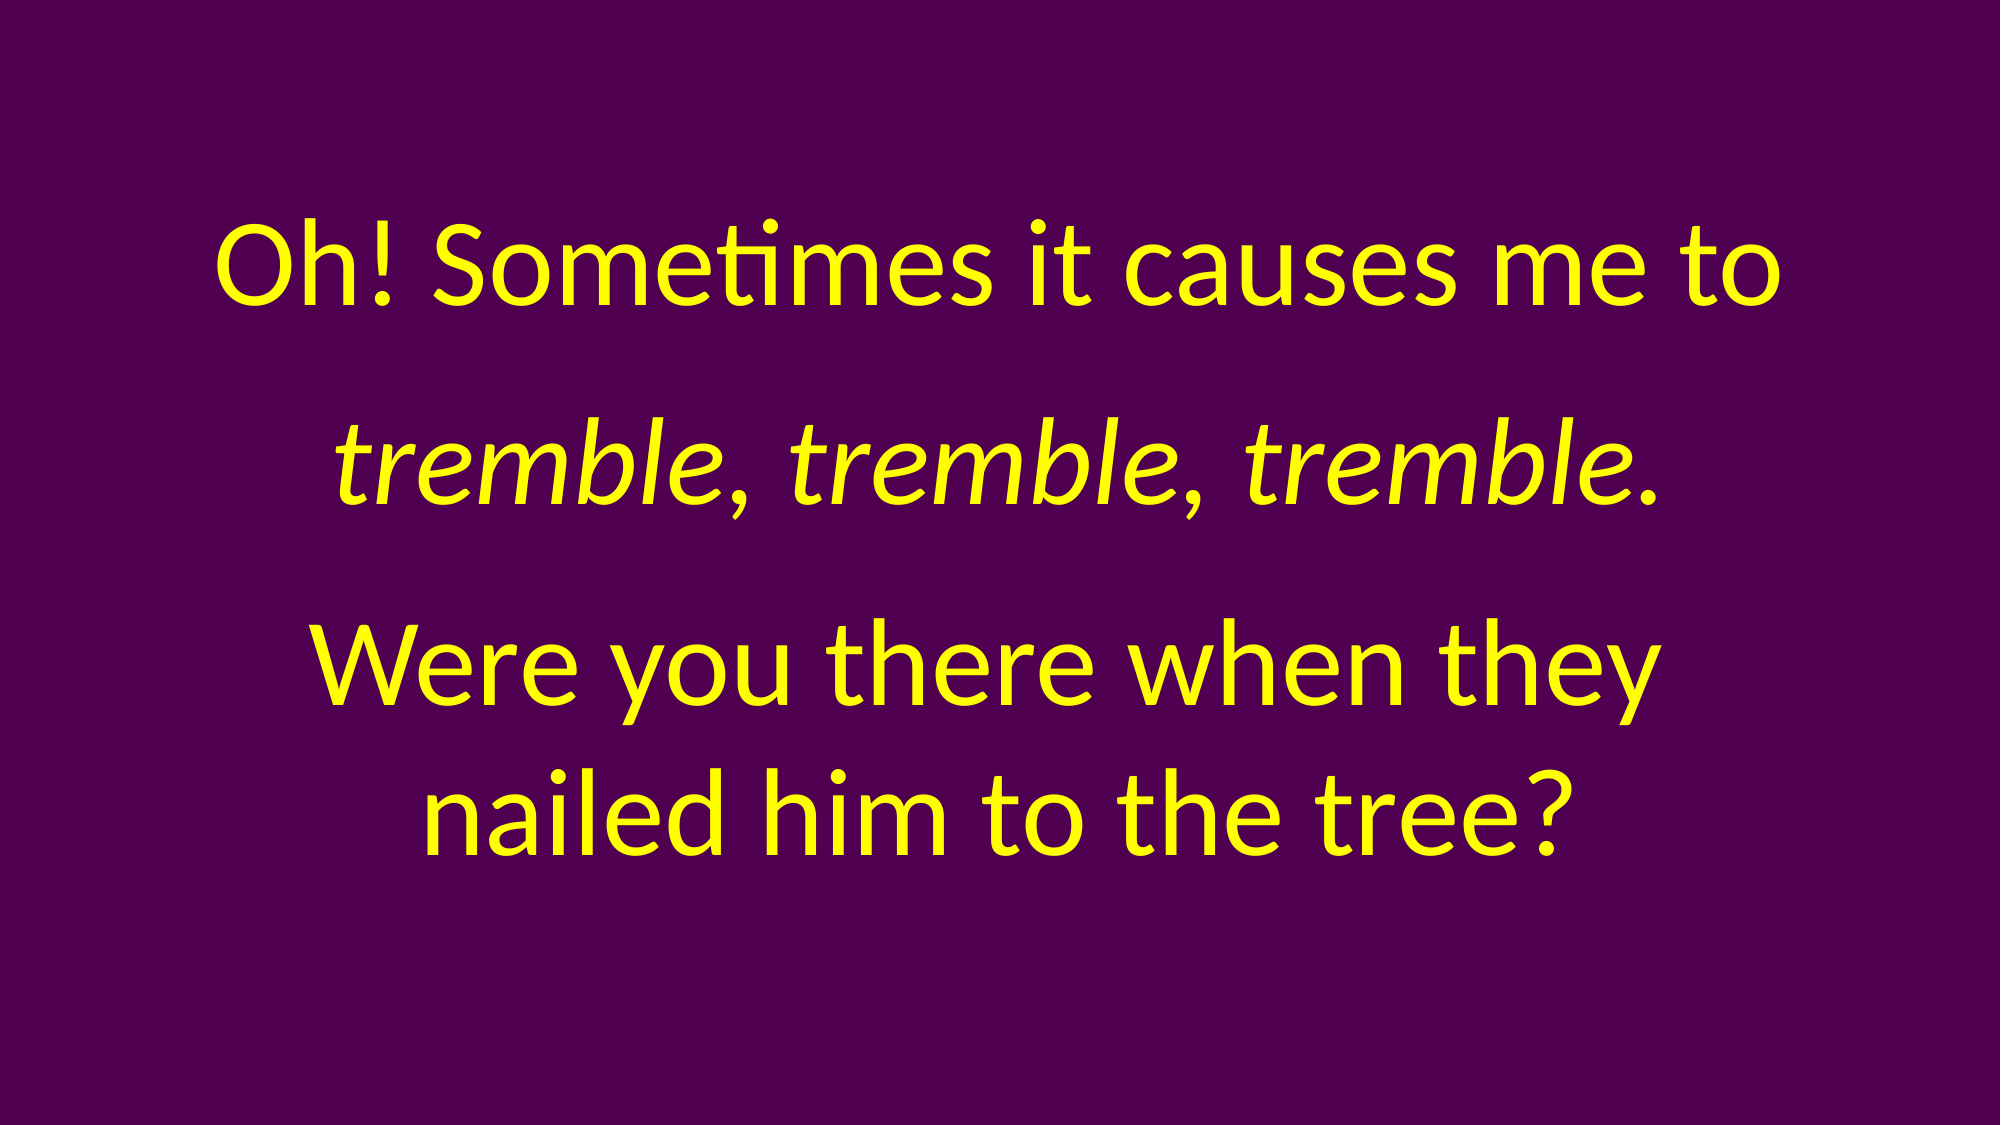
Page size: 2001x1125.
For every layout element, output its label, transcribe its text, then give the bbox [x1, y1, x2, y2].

text_box Oh! Sometimes it causes me to tremble, tremble, tremble. Were you there when they nailed him to the tree? [98, 172, 1902, 888]
